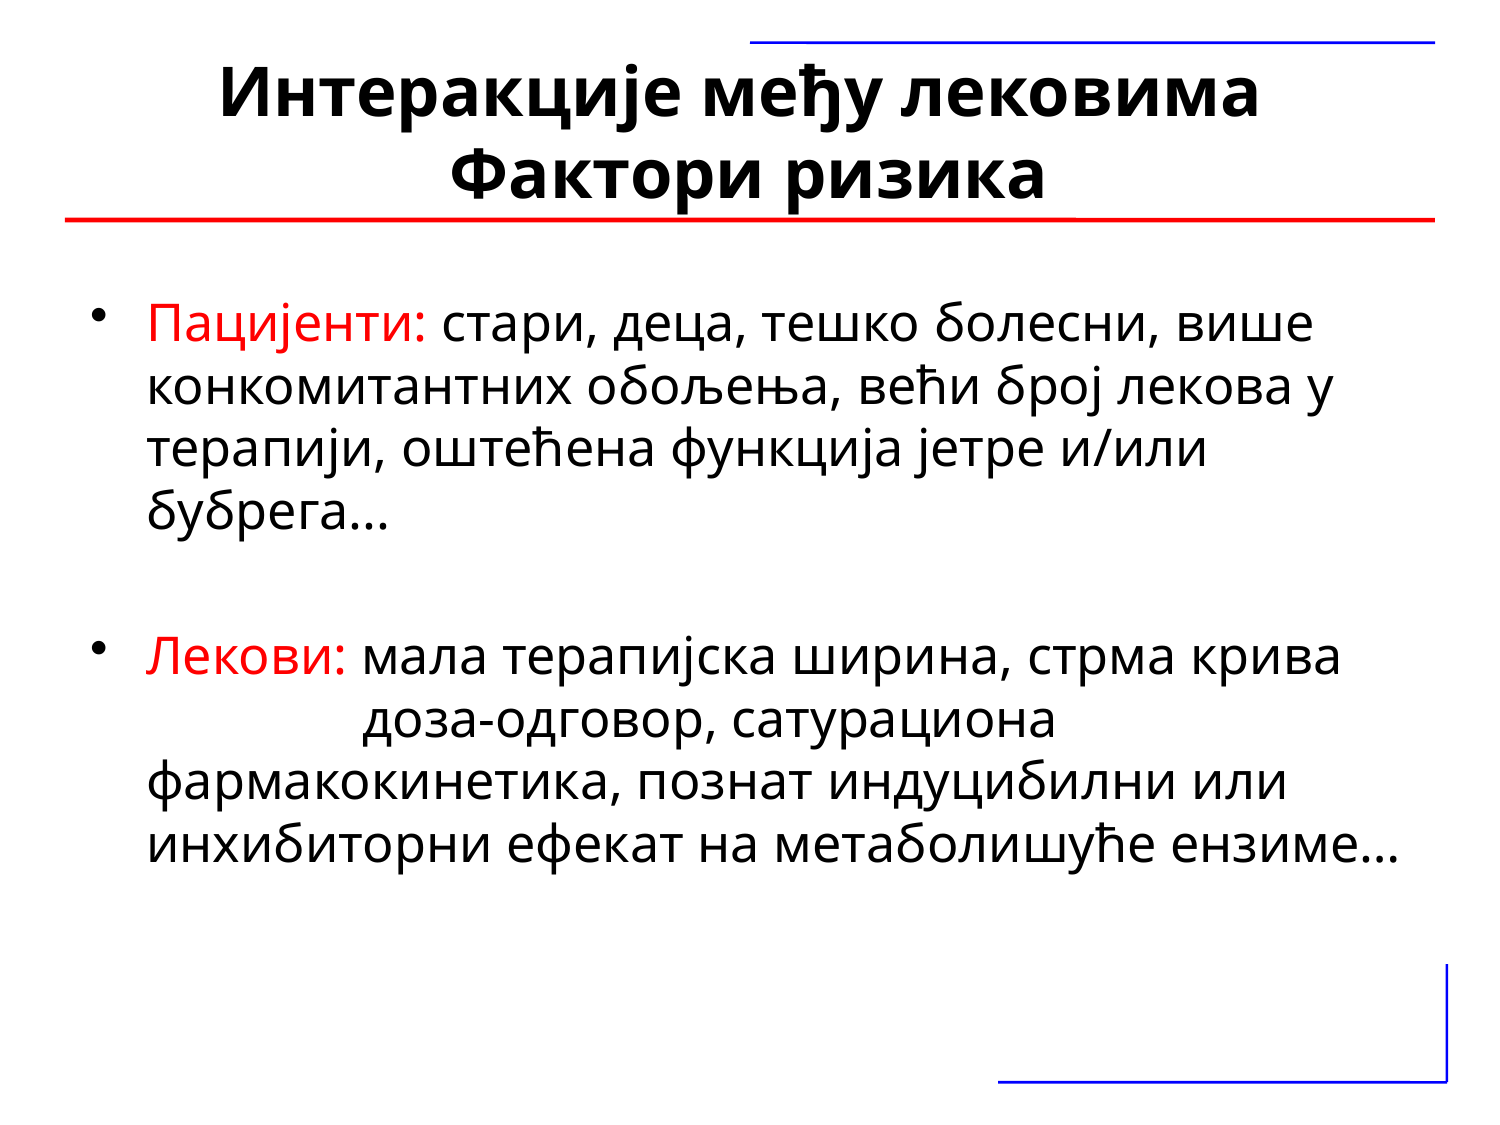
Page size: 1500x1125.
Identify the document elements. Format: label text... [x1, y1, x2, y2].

list Пацијенти: стари, деца, тешко болесни, више конкомитантних обољења, већи број лекова у терапији, оштећена функција јетре и/или бубрега... Лекови: мала терапијска ширина, стрма крива доза-одговор, сатурациона фармакокинетика, познат индуцибилни или инхибиторни ефекат на метаболишуће ензиме… [75, 282, 1425, 1006]
title Интеракције међу лековима Фактори ризика [75, 42, 1424, 220]
